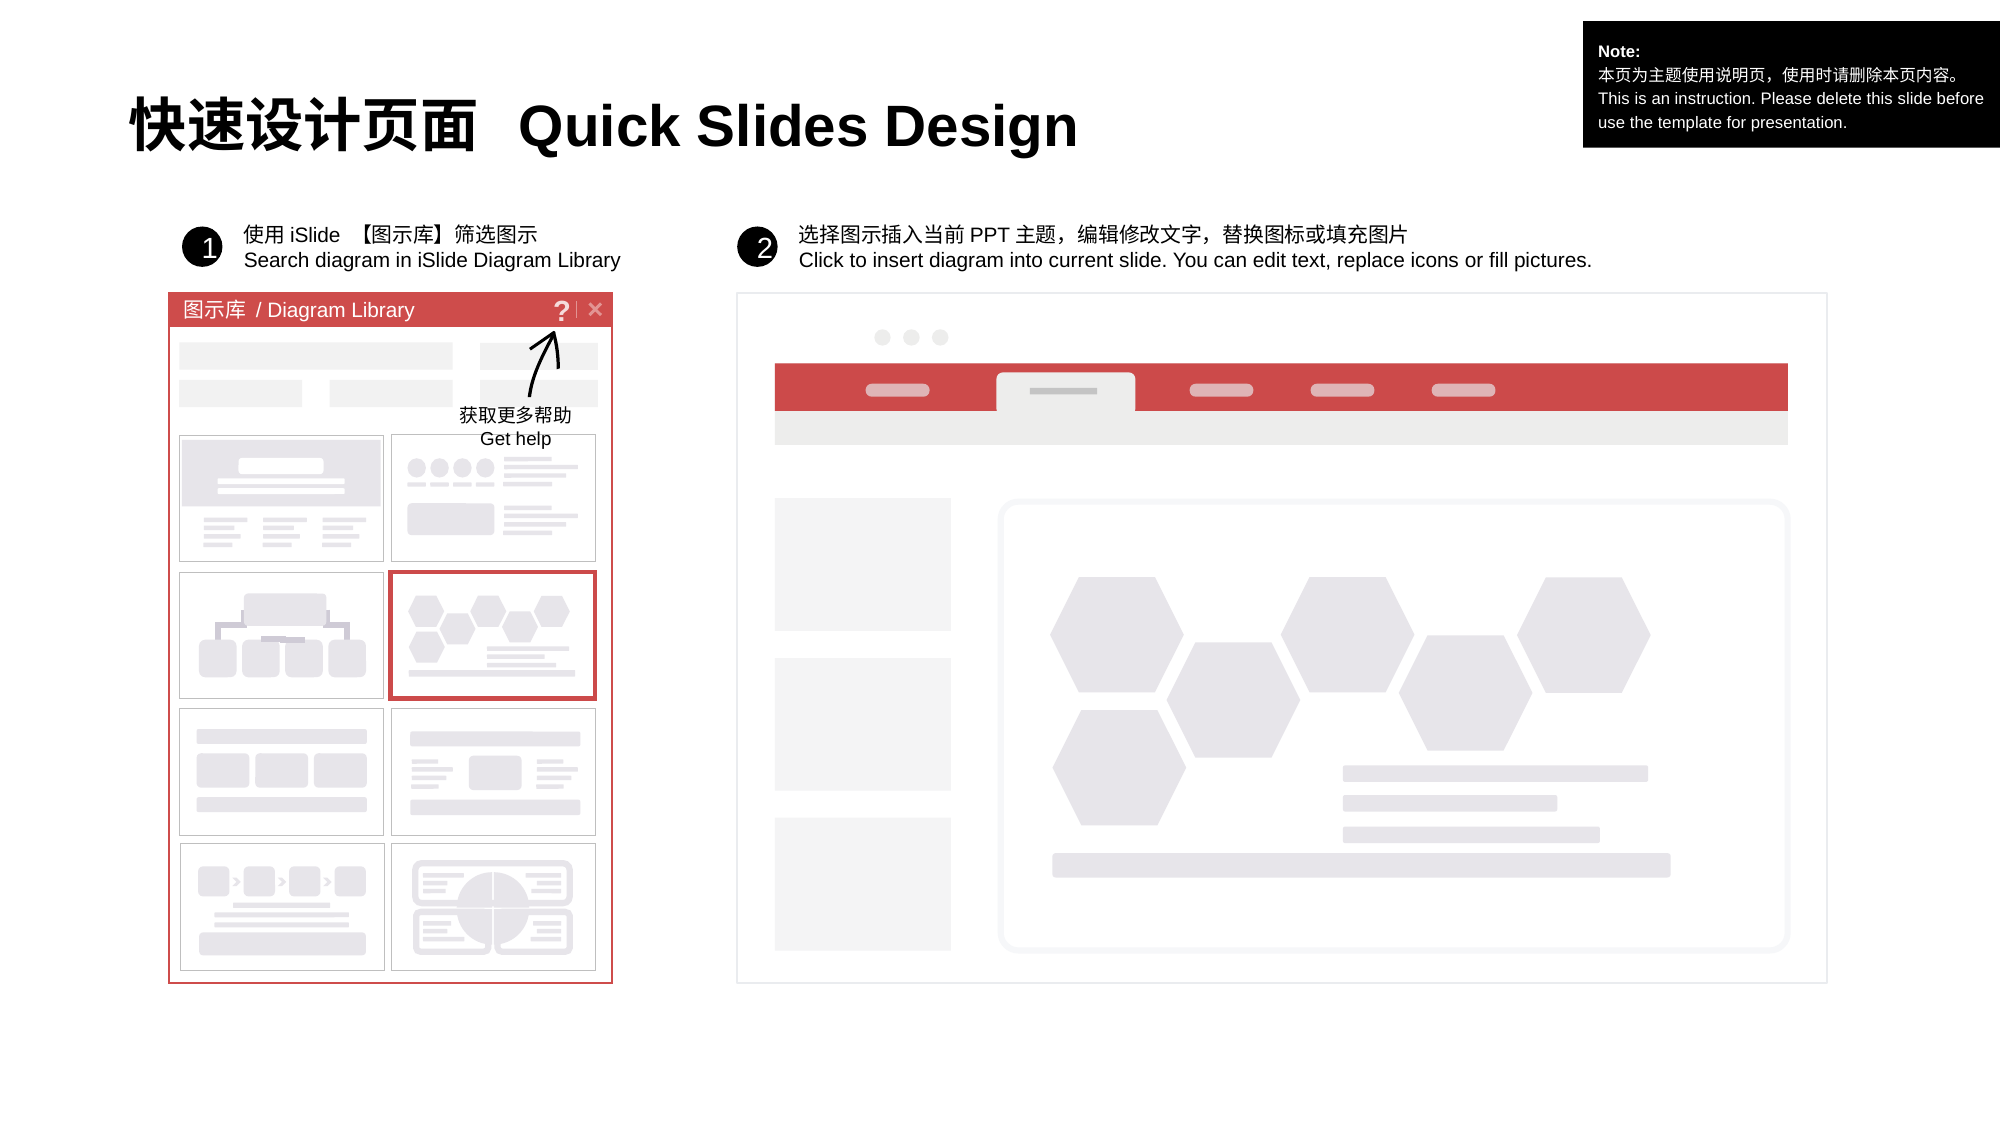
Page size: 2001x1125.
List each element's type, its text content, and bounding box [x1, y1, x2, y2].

text_box Note: 本页为主题使用说明页，使用时请删除本页内容。 This is an instruction. Please delete this slide before use the template for presentation. [1583, 21, 2000, 148]
text_box 2 [736, 225, 779, 268]
title 快速设计页面 Quick Slides Design [114, 0, 1890, 167]
text_box 选择图示插入当前PPT主题，编辑修改文字，替换图标或填充图片 Click to insert diagram into current slide. You can edit text, replace icons or fill pictures. [784, 214, 1827, 280]
text_box 使用iSlide 【图示库】筛选图示 Search diagram in iSlide Diagram Library [228, 214, 644, 280]
text_box 1 [180, 225, 224, 268]
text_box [737, 292, 1827, 983]
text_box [529, 332, 559, 397]
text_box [168, 292, 612, 983]
